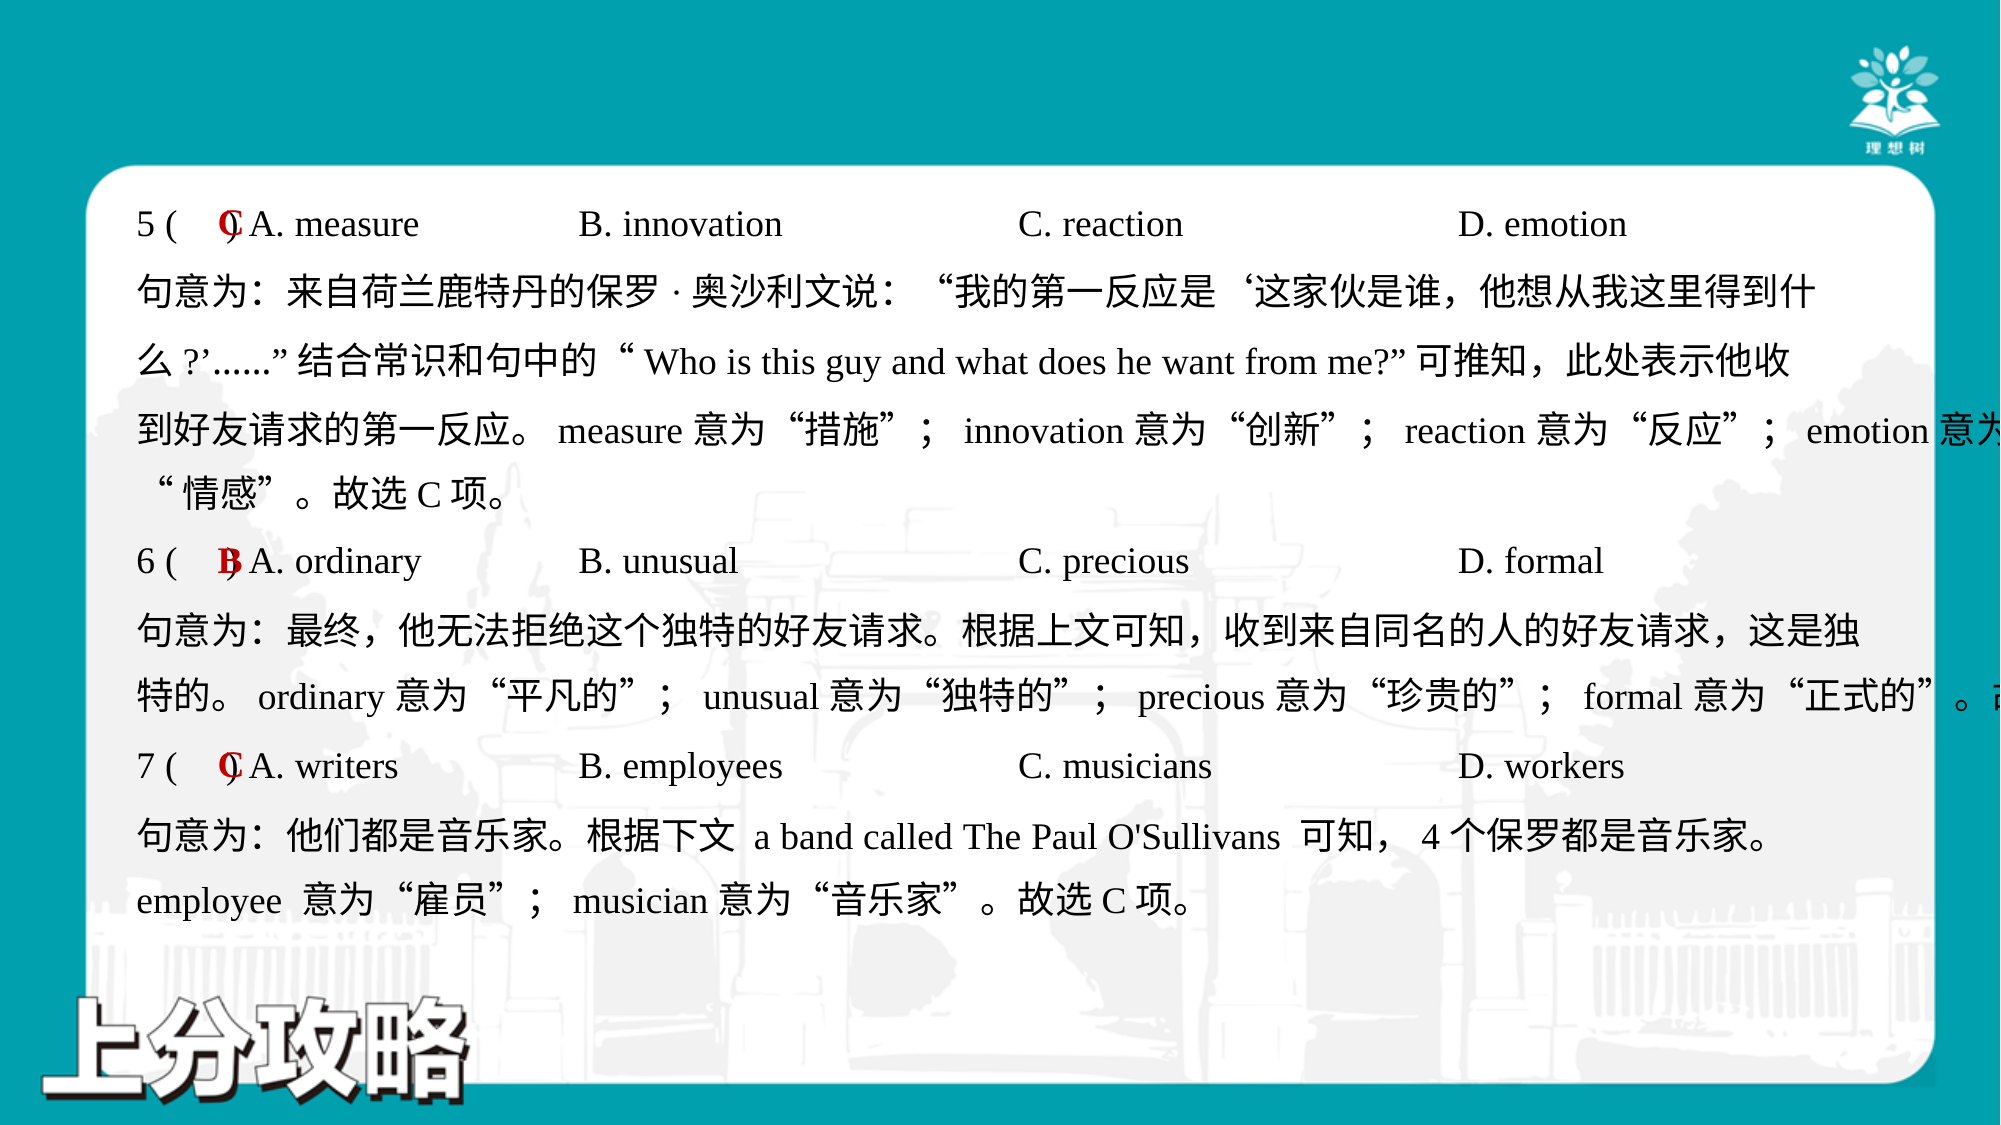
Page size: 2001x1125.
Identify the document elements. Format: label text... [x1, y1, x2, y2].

text_box C [204, 176, 259, 236]
text_box 句意为：他们都是音乐家。根据下文 a band called The Paul O'Sullivans 可知，4个保罗都是音乐家。 employee 意为“雇员”；musician意为“音乐家”。故选C项。 [136, 788, 1865, 915]
text_box 句意为：最终，他无法拒绝这个独特的好友请求。根据上文可知，收到来自同名的人的好友请求，这是独 特的。ordinary意为“平凡的”；unusual意为“独特的”；precious意为“珍贵的”；formal意为“正式的”。故选B项。 [136, 583, 1865, 711]
text_box 7 ( ) A. writers B. employees C. musicians D. workers [136, 719, 204, 779]
text_box 句意为：来自荷兰鹿特丹的保罗·奥沙利文说：“我的第一反应是‘这家伙是谁，他想从我这里得到什 么?’……”结合常识和句中的“Who is this guy and what does he want from me?”可推知，此处表示他收 到好友请求的第一反应。measure意为“措施”；innovation意为“创新”；reaction意为“反应”；emotion意为 “情感”。故选C项。 [136, 244, 1865, 509]
text_box 6 ( ) A. ordinary B. unusual C. precious D. formal [257, 514, 1865, 574]
picture [0, 0, 2000, 1125]
text_box C [204, 718, 259, 779]
text_box 6 ( ) A. ordinary B. unusual C. precious D. formal [136, 514, 204, 574]
text_box 7 ( ) A. writers B. employees C. musicians D. workers [259, 719, 1865, 779]
text_box B [204, 513, 257, 574]
text_box 5 ( ) A. measure B. innovation C. reaction D. emotion [136, 176, 1865, 237]
